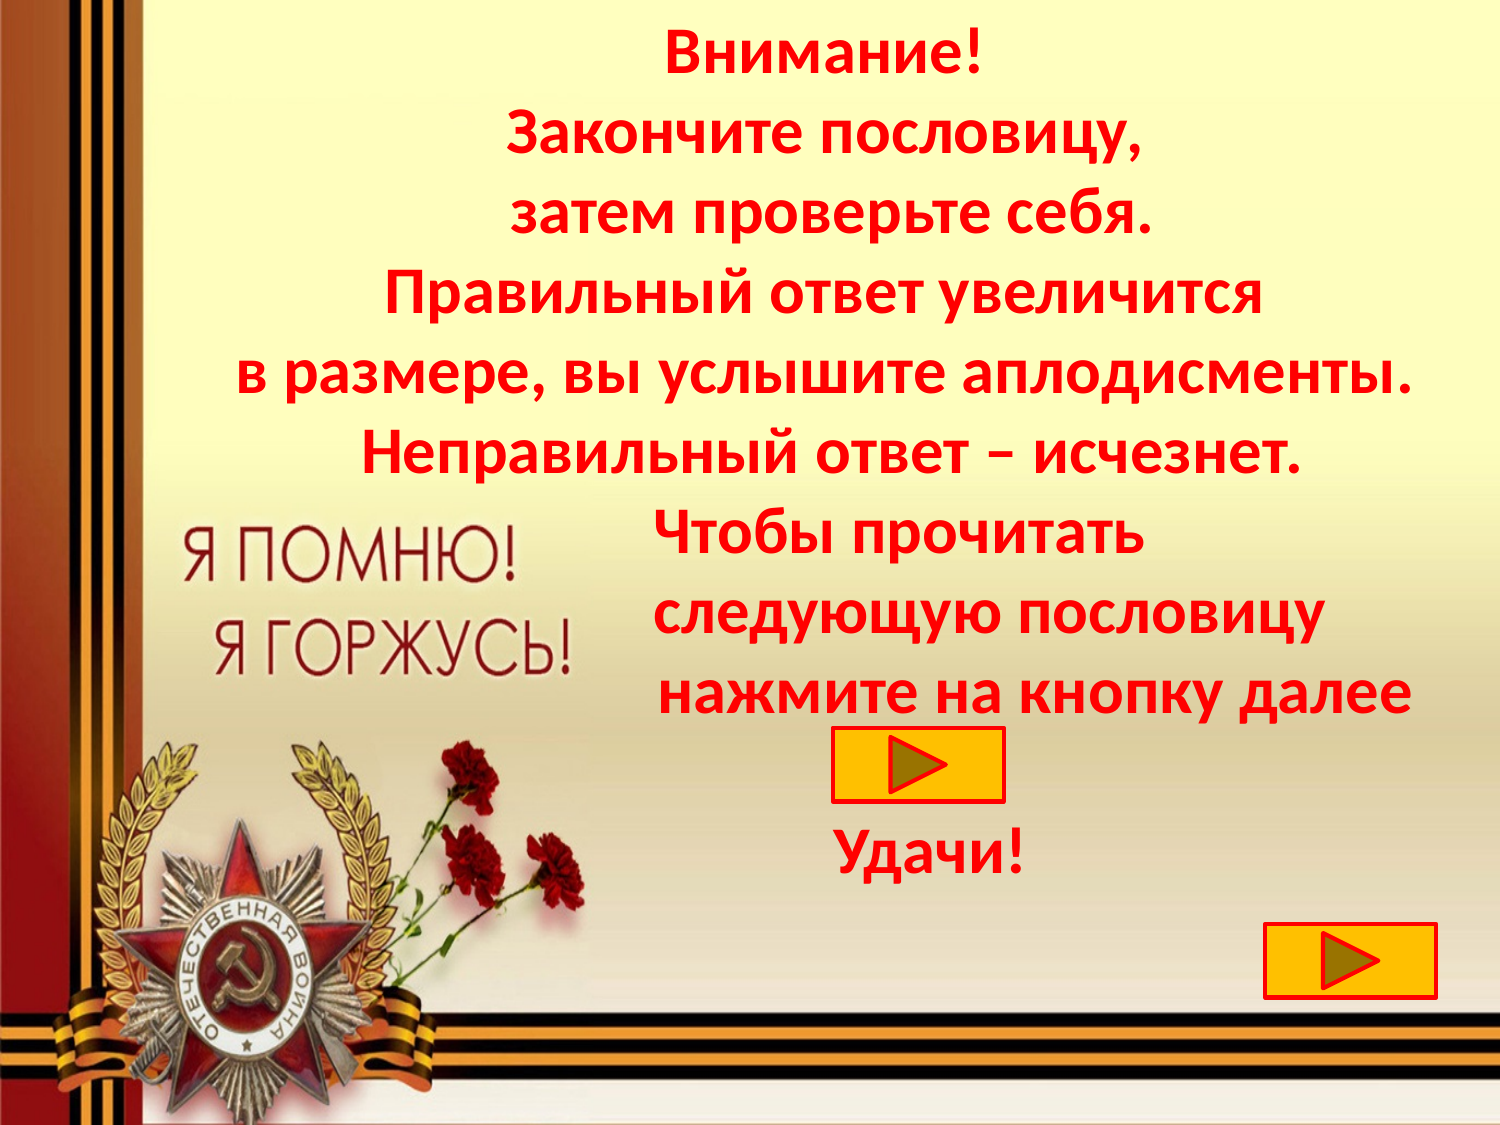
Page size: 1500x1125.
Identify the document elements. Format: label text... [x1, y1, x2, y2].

picture [0, 0, 1500, 1125]
text_box [1263, 922, 1438, 1000]
text_box Внимание! Закончите пословицу, затем проверьте себя. Правильный ответ увеличится в размере, вы услышите аплодисменты. Неправильный ответ – исчезнет. Чтобы прочитать следующую пословицу нажмите на кнопку далее Удачи! [194, 0, 1471, 895]
text_box [831, 726, 1006, 804]
